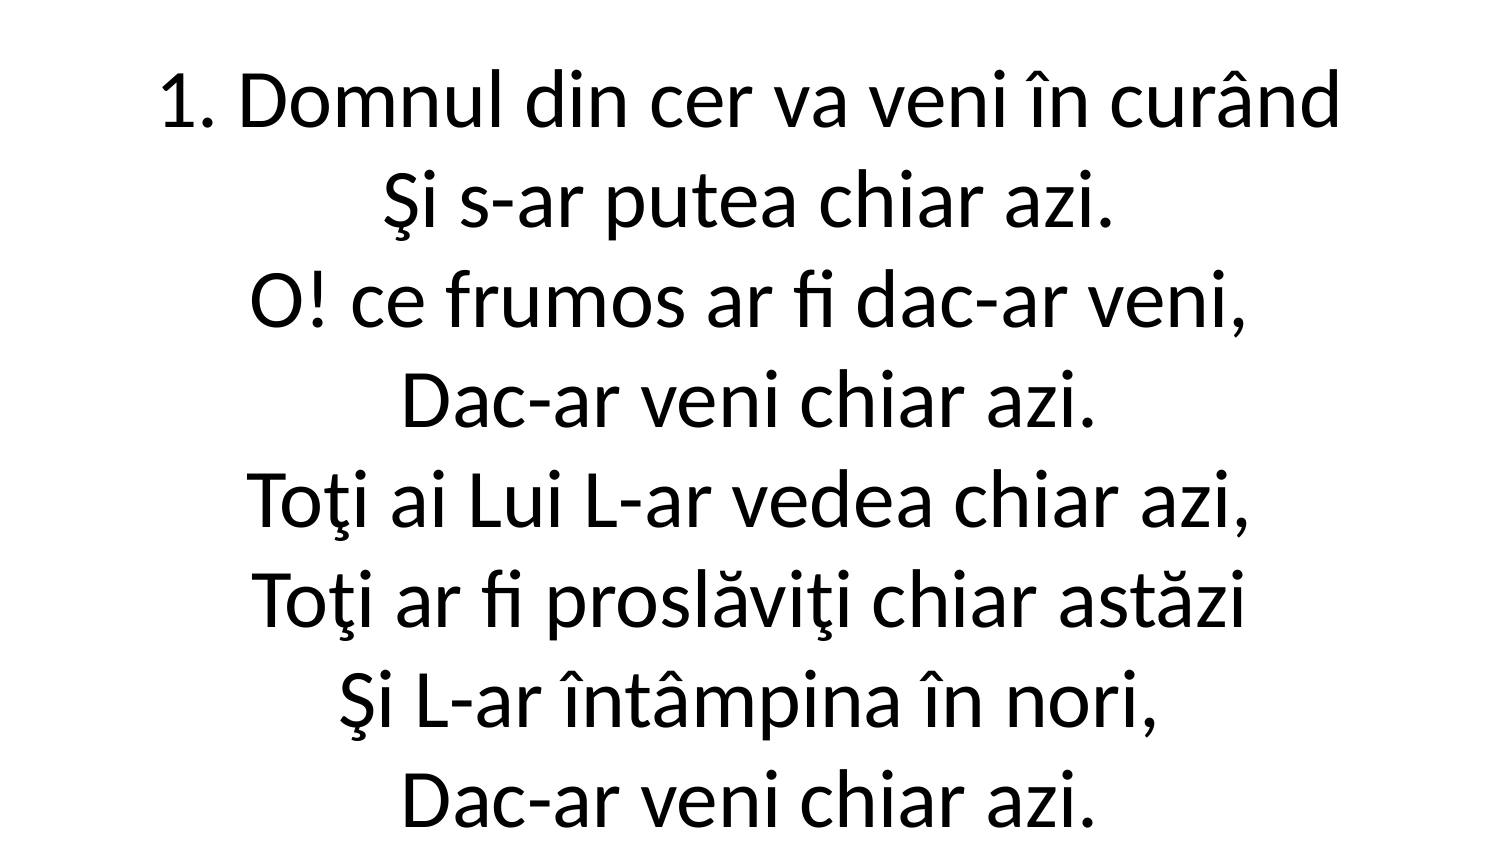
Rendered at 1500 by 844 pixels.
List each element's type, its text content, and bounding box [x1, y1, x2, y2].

text_box 1. Domnul din cer va veni în curând Şi s-ar putea chiar azi. O! ce frumos ar fi dac-ar veni, Dac-ar veni chiar azi. Toţi ai Lui L-ar vedea chiar azi, Toţi ar fi proslăviţi chiar astăzi Şi L-ar întâmpina în nori, Dac-ar veni chiar azi. [140, 0, 1360, 844]
